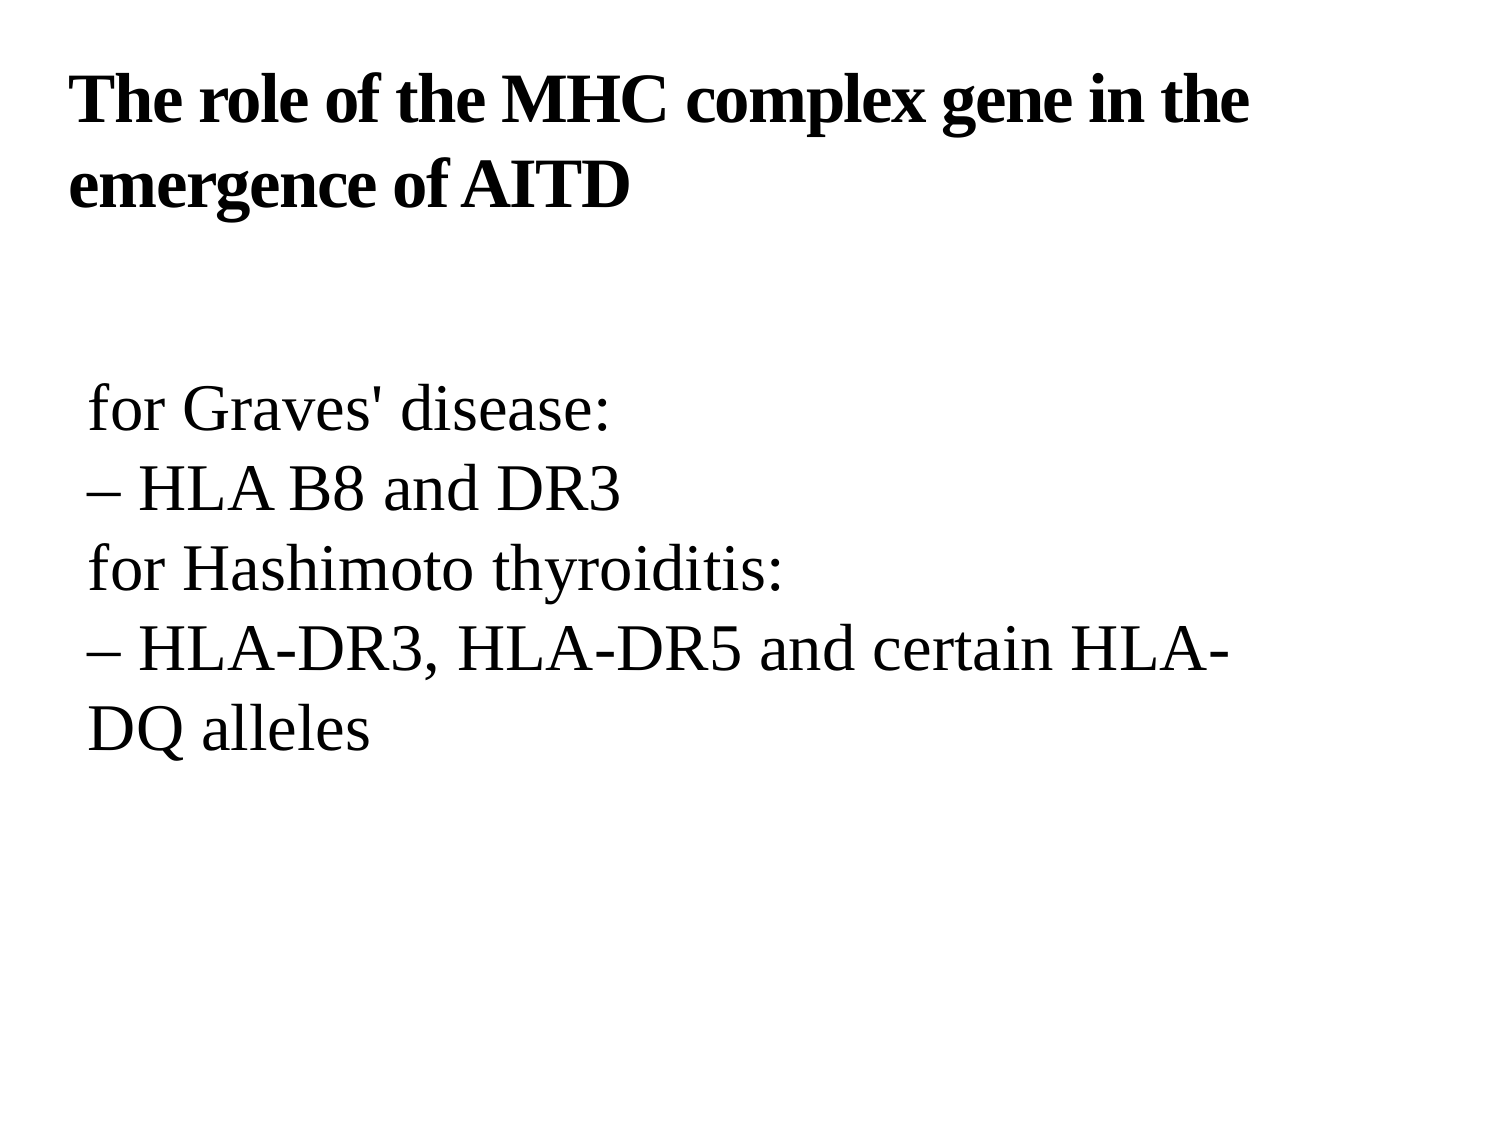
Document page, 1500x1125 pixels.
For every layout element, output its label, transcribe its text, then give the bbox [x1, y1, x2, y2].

text_box for Graves' disease: – HLA B8 and DR3 for Hashimoto thyroiditis: – HLA-DR3, HLA-DR5 and certain HLA-DQ alleles [87, 345, 1267, 863]
title The role of the MHC complex gene in the emergence of AITD [68, 33, 1431, 309]
